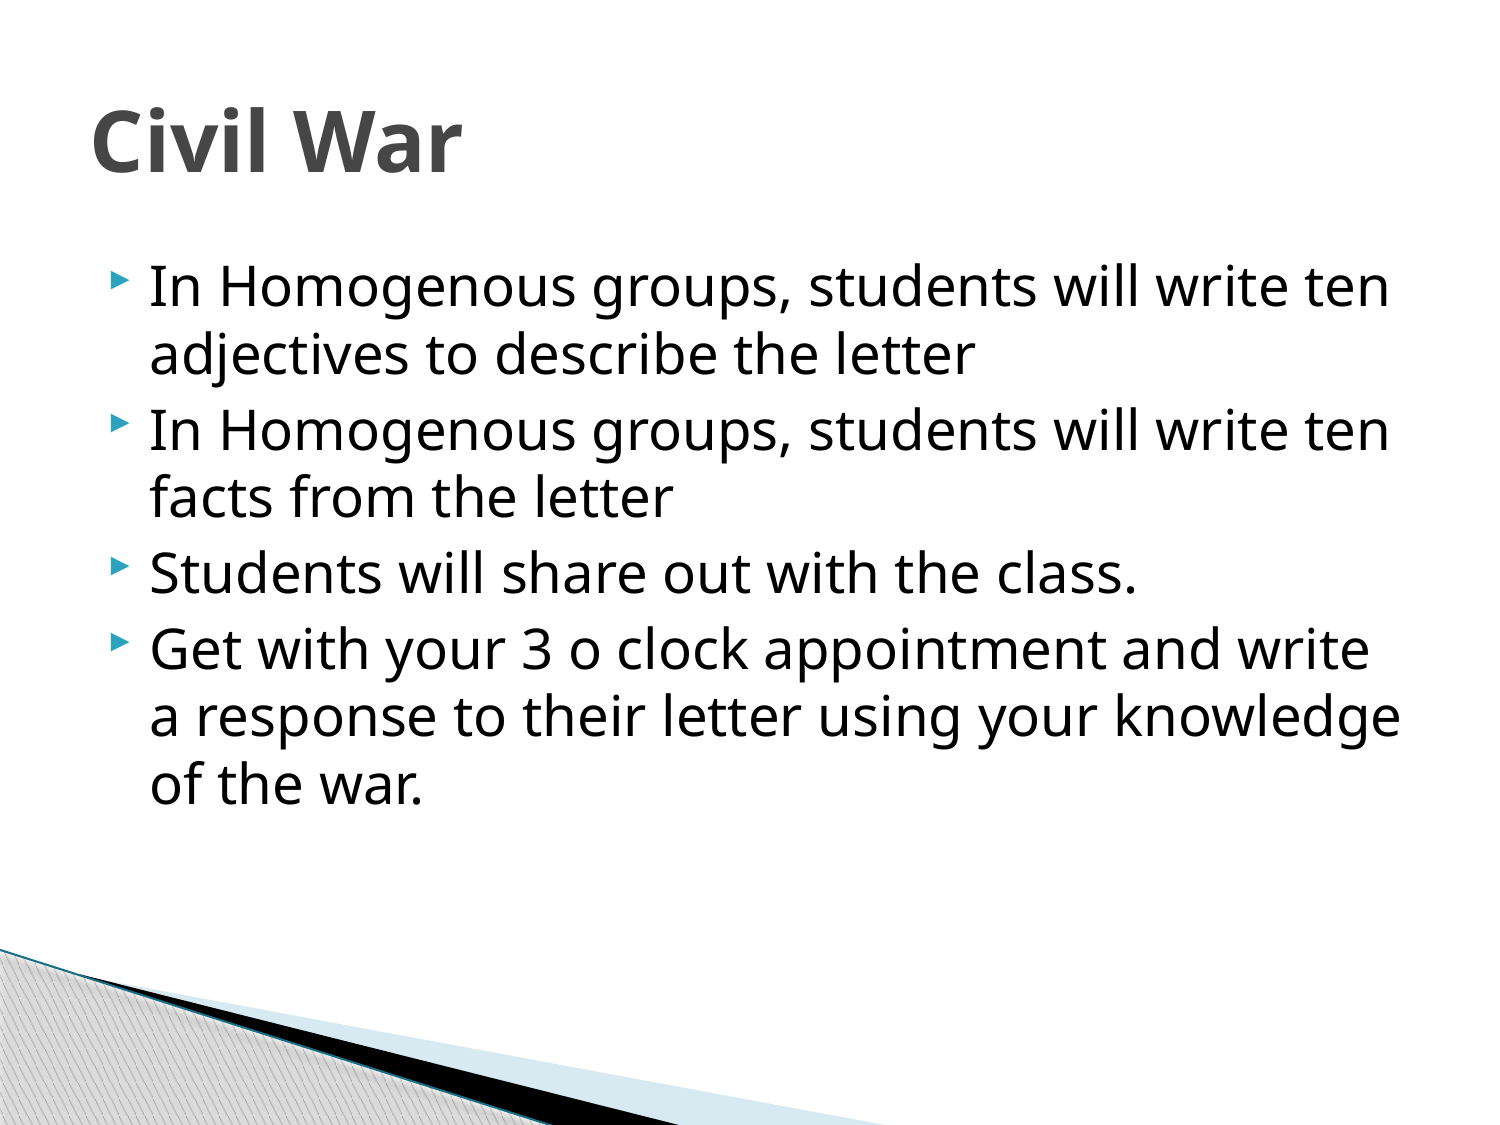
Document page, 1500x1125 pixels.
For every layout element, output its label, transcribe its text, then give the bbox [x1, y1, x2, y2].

list In Homogenous groups, students will write ten adjectives to describe the letter In Homogenous groups, students will write ten facts from the letter Students will share out with the class. Get with your 3 o clock appointment and write a response to their letter using your knowledge of the war. [75, 243, 1425, 986]
title Civil War [75, 45, 1425, 233]
